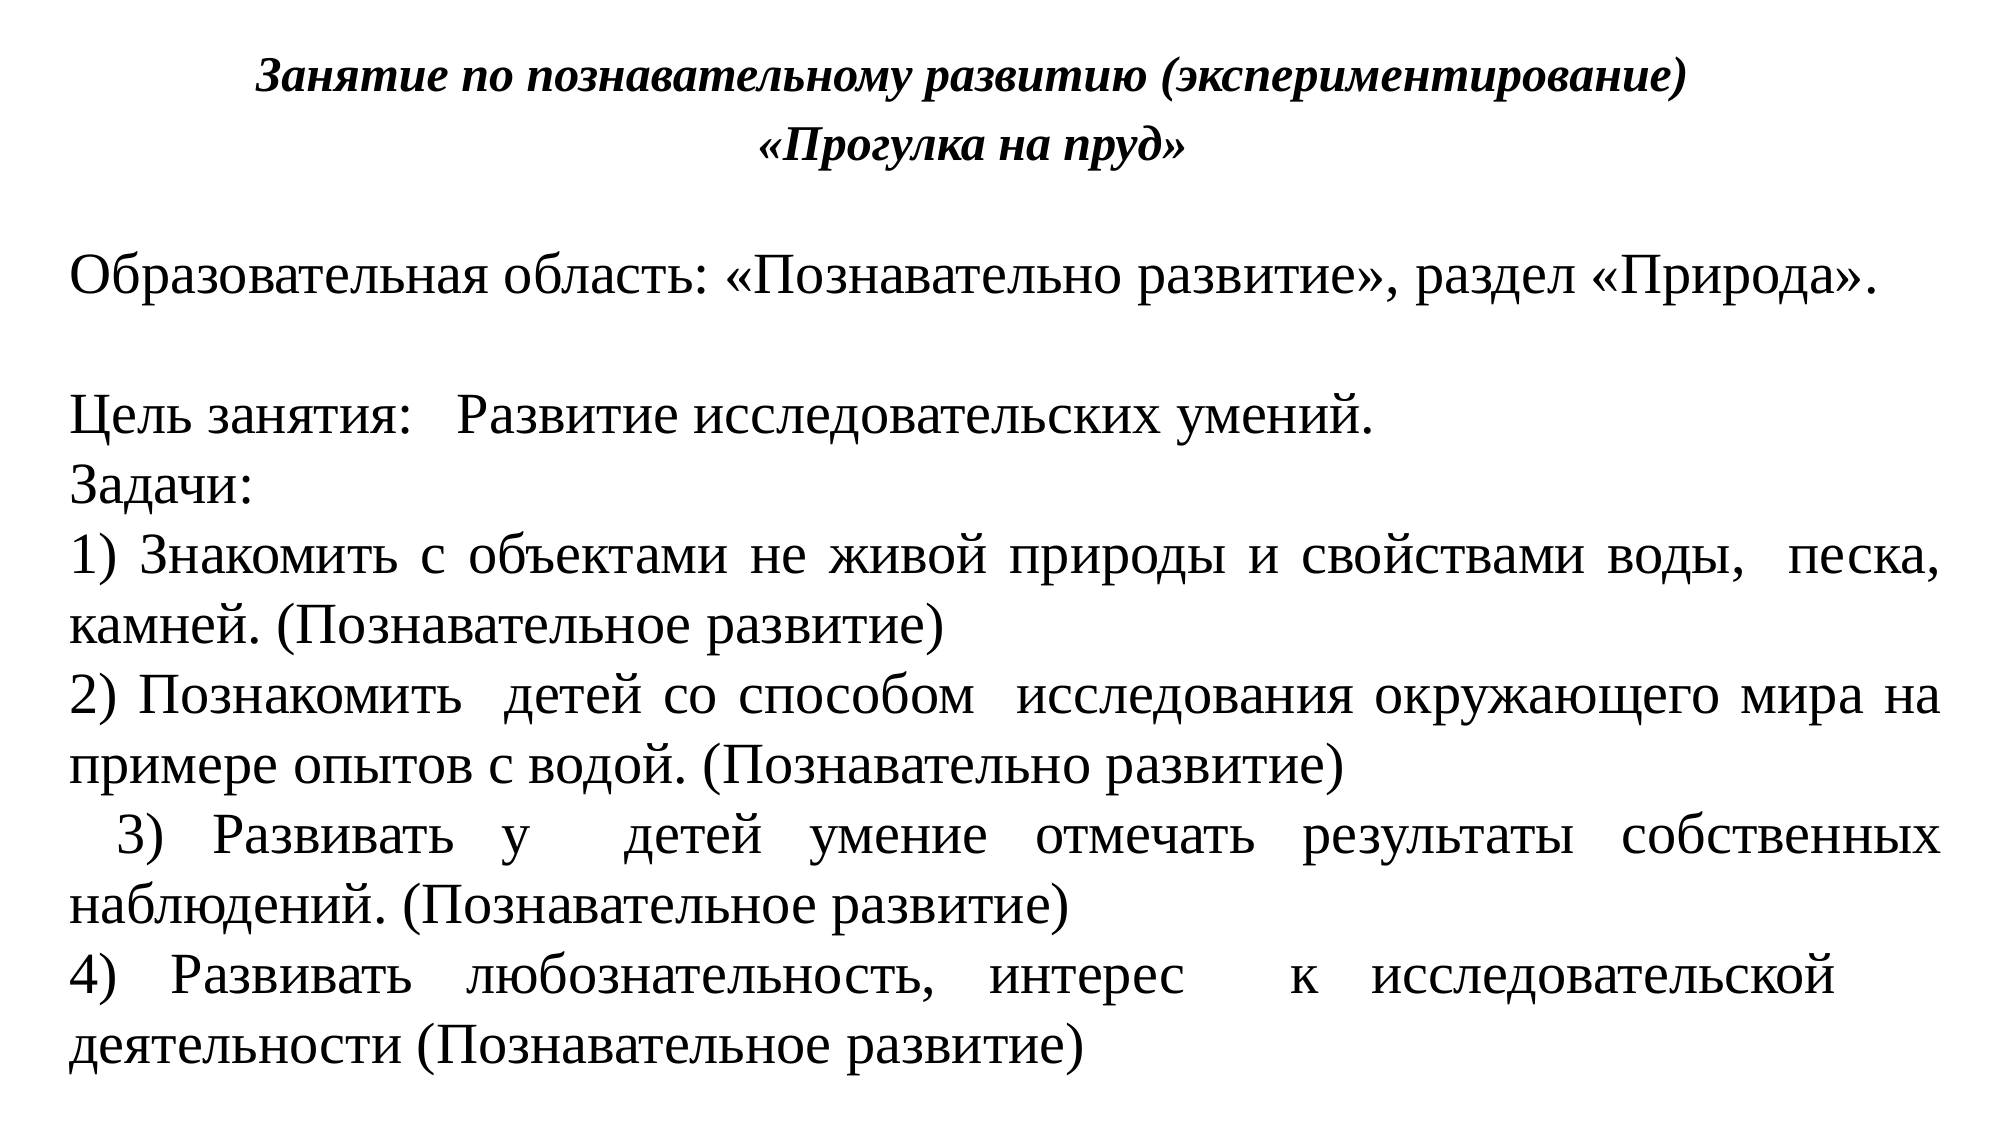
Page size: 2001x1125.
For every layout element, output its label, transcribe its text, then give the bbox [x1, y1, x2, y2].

text_box Занятие по познавательному развитию (экспериментирование) «Прогулка на пруд» [164, 24, 1781, 178]
text_box Образовательная область: «Познавательно развитие», раздел «Природа». Цель занятия: Развитие исследовательских умений. Задачи: 1) Знакомить с объектами не живой природы и свойствами воды, песка, камней. (Познавательное развитие) 2) Познакомить детей со способом исследования окружающего мира на примере опытов с водой. (Познавательно развитие) 3) Развивать у детей умение отмечать результаты собственных наблюдений. (Познавательное развитие) 4) Развивать любознательность, интерес к исследовательской деятельности (Познавательное развитие) [54, 227, 1958, 1083]
